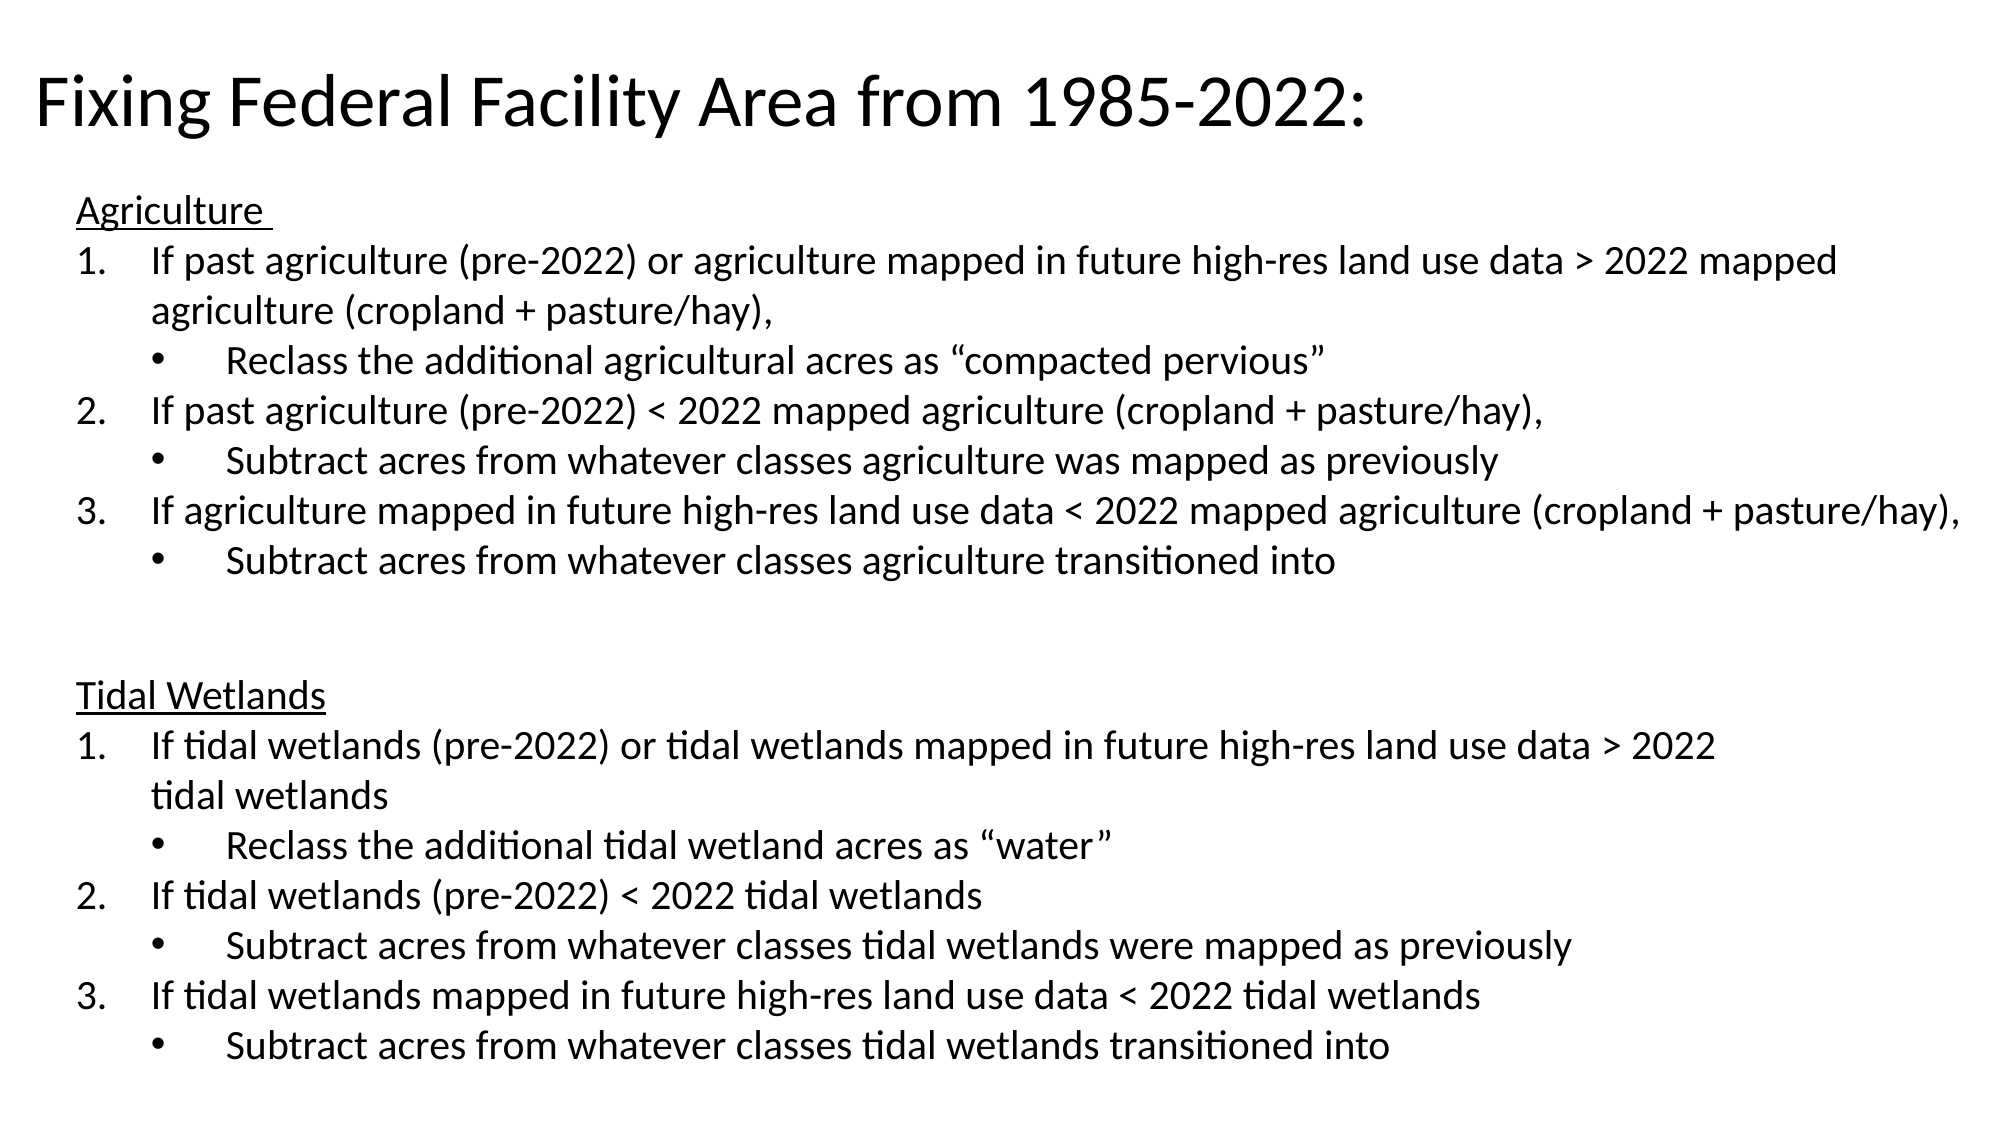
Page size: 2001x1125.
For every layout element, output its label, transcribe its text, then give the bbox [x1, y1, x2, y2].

text_box Tidal Wetlands If tidal wetlands (pre-2022) or tidal wetlands mapped in future high-res land use data > 2022 tidal wetlands Reclass the additional tidal wetland acres as “water” If tidal wetlands (pre-2022) < 2022 tidal wetlands Subtract acres from whatever classes tidal wetlands were mapped as previously If tidal wetlands mapped in future high-res land use data < 2022 tidal wetlands Subtract acres from whatever classes tidal wetlands transitioned into [60, 660, 1764, 1121]
text_box Agriculture If past agriculture (pre-2022) or agriculture mapped in future high-res land use data > 2022 mapped agriculture (cropland + pasture/hay), Reclass the additional agricultural acres as “compacted pervious” If past agriculture (pre-2022) < 2022 mapped agriculture (cropland + pasture/hay), Subtract acres from whatever classes agriculture was mapped as previously If agriculture mapped in future high-res land use data < 2022 mapped agriculture (cropland + pasture/hay), Subtract acres from whatever classes agriculture transitioned into [60, 175, 1980, 641]
title Fixing Federal Facility Area from 1985-2022: [20, 0, 1746, 211]
